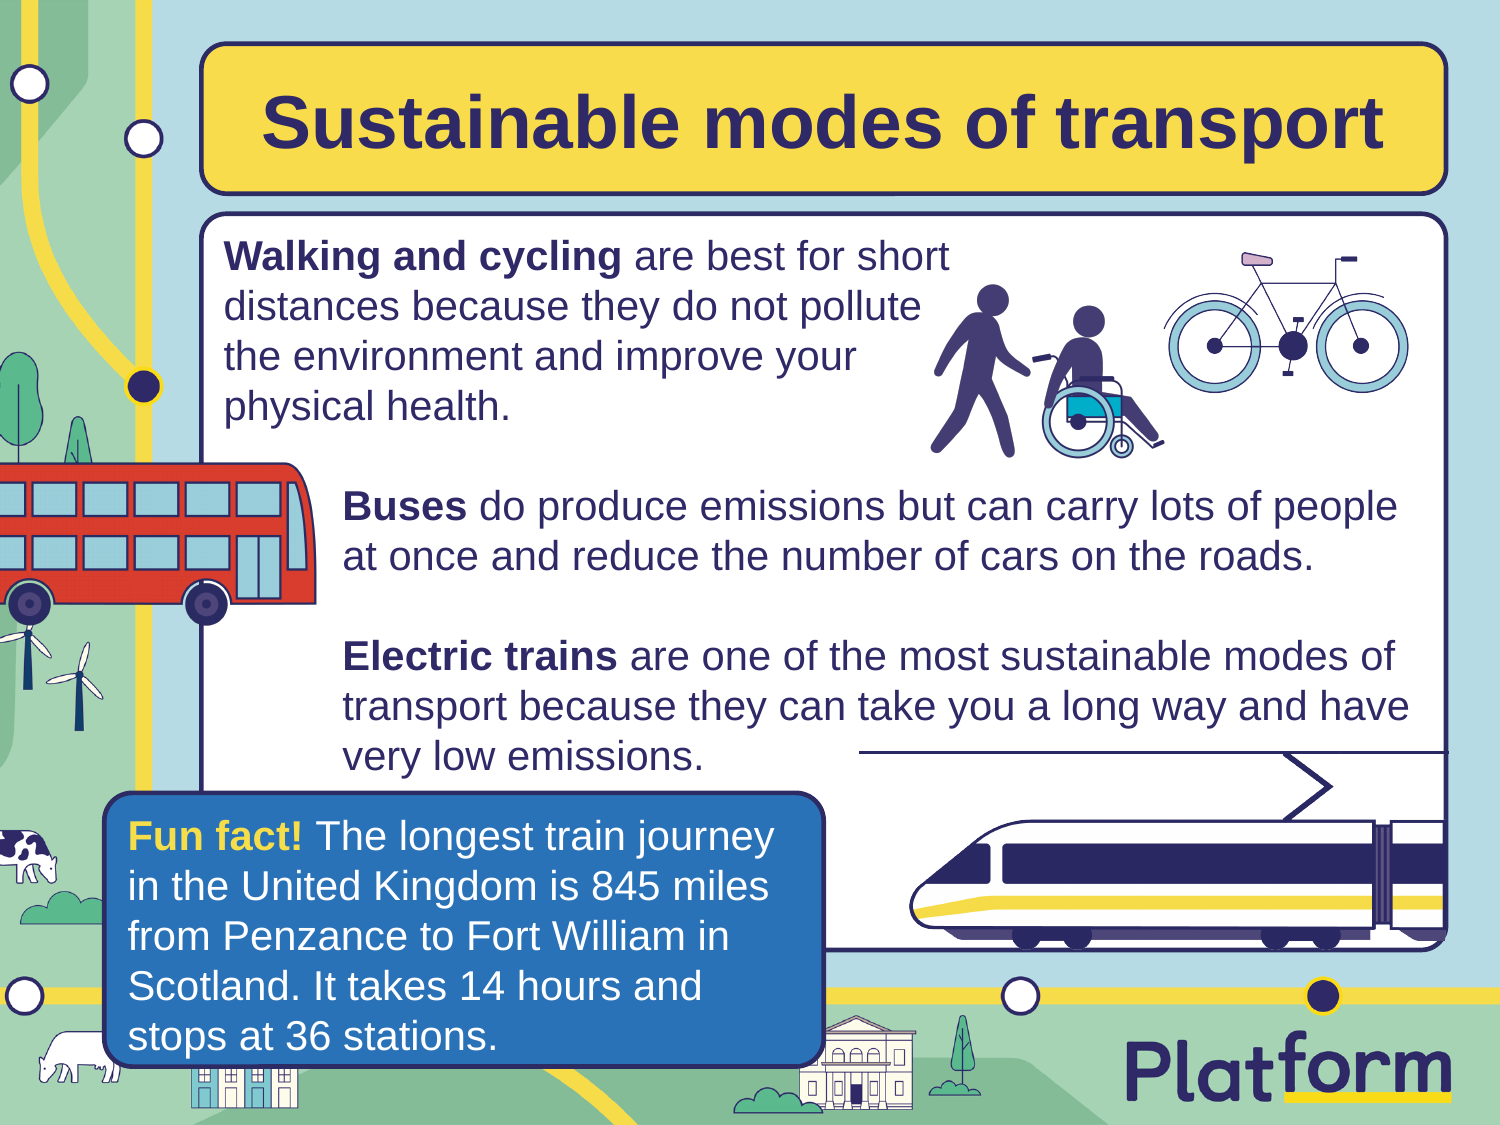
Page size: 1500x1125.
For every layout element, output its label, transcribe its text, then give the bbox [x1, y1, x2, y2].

text_box Walking and cycling are best for short distances because they do not pollute the environment and improve your physical health. Buses do produce emissions but can carry lots of people at once and reduce the number of cars on the roads. Electric trains are one of the most sustainable modes of transport because they can take you a long way and have very low emissions. [201, 213, 1447, 950]
text_box Sustainable modes of transport [201, 43, 1447, 194]
picture [0, 0, 1500, 1125]
text_box Fun fact! The longest train journey in the United Kingdom is 845 miles from Penzance to Fort William in Scotland. It takes 14 hours and stops at 36 stations. [104, 792, 824, 1067]
